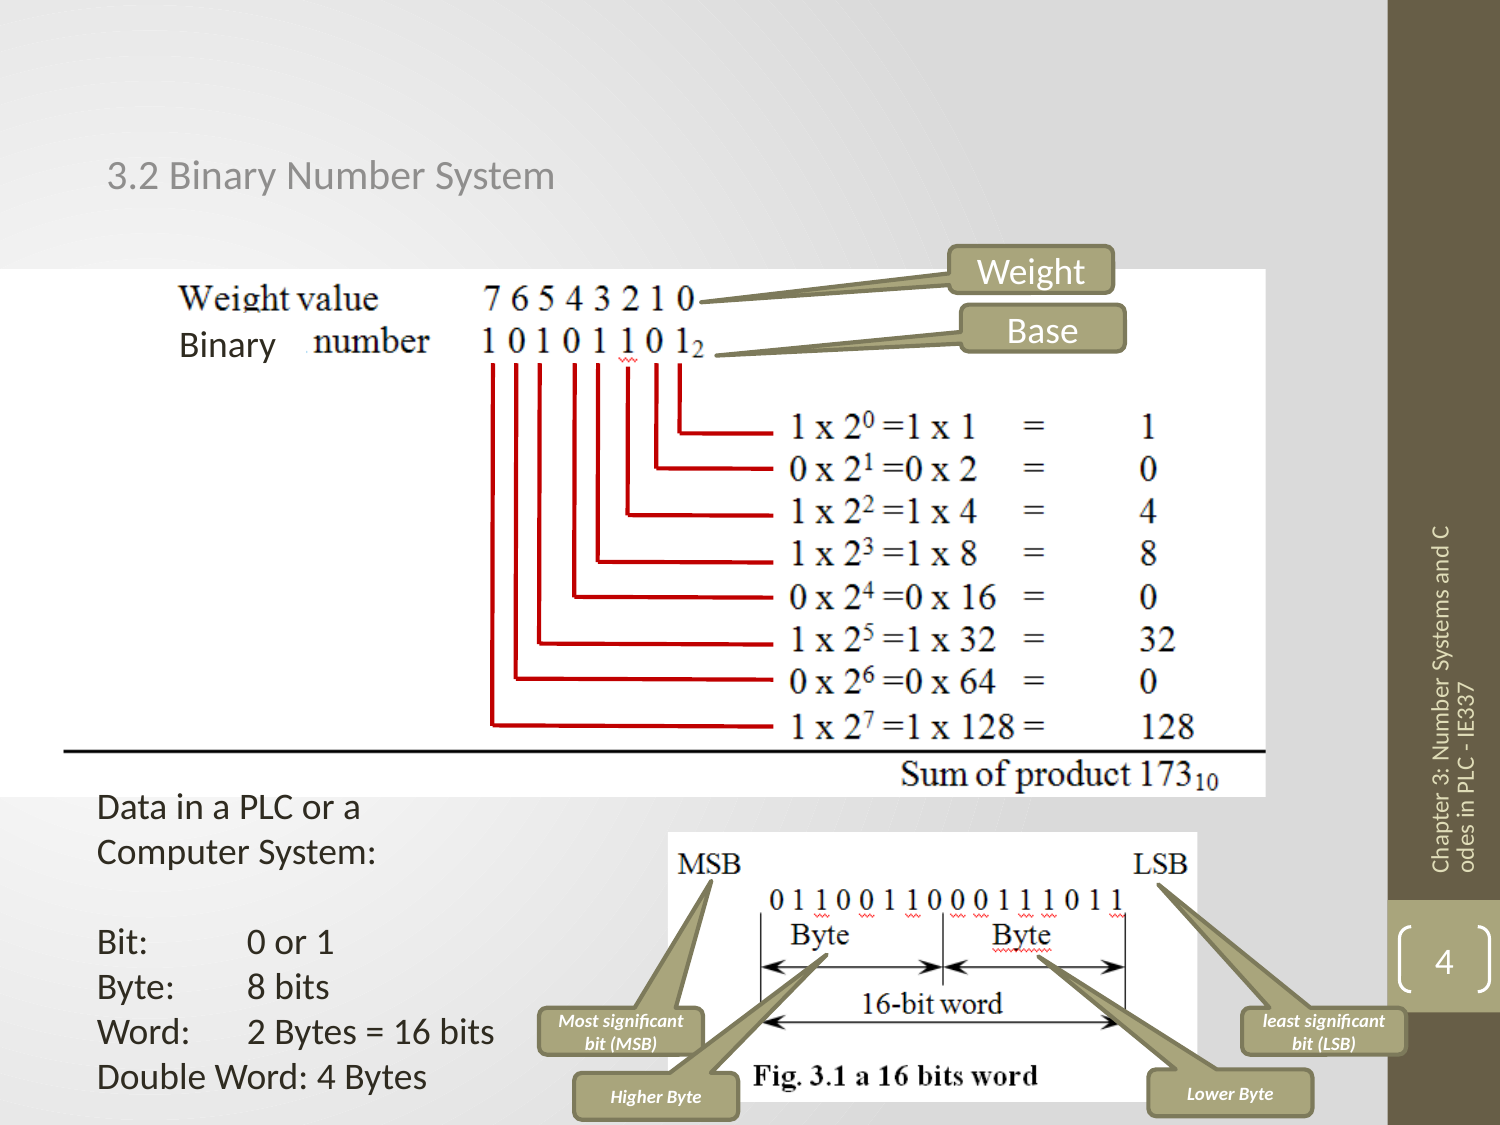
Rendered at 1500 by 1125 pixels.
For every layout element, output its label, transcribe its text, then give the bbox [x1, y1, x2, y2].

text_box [491, 362, 774, 728]
text_box Weight [947, 243, 1116, 262]
text_box least significant bit (LSB) [1208, 922, 1409, 1057]
subtitle 3.2 Binary Number System [82, 140, 1289, 235]
picture [0, 268, 1267, 798]
picture [667, 831, 1198, 1102]
text_box Data in a PLC or a Computer System: Bit: 0 or 1 Byte: 8 bits Word: 2 Bytes = 16 bits Double Word: 4 Bytes [82, 803, 528, 1105]
text_box Most significant bit (MSB) [536, 955, 664, 1057]
footer Chapter 3: Number Systems and Codes in PLC - IE337 [1408, 500, 1469, 889]
text_box Higher Byte [572, 1070, 741, 1122]
slide_number 4 [1397, 925, 1492, 994]
text_box Lower Byte [1146, 1061, 1315, 1119]
